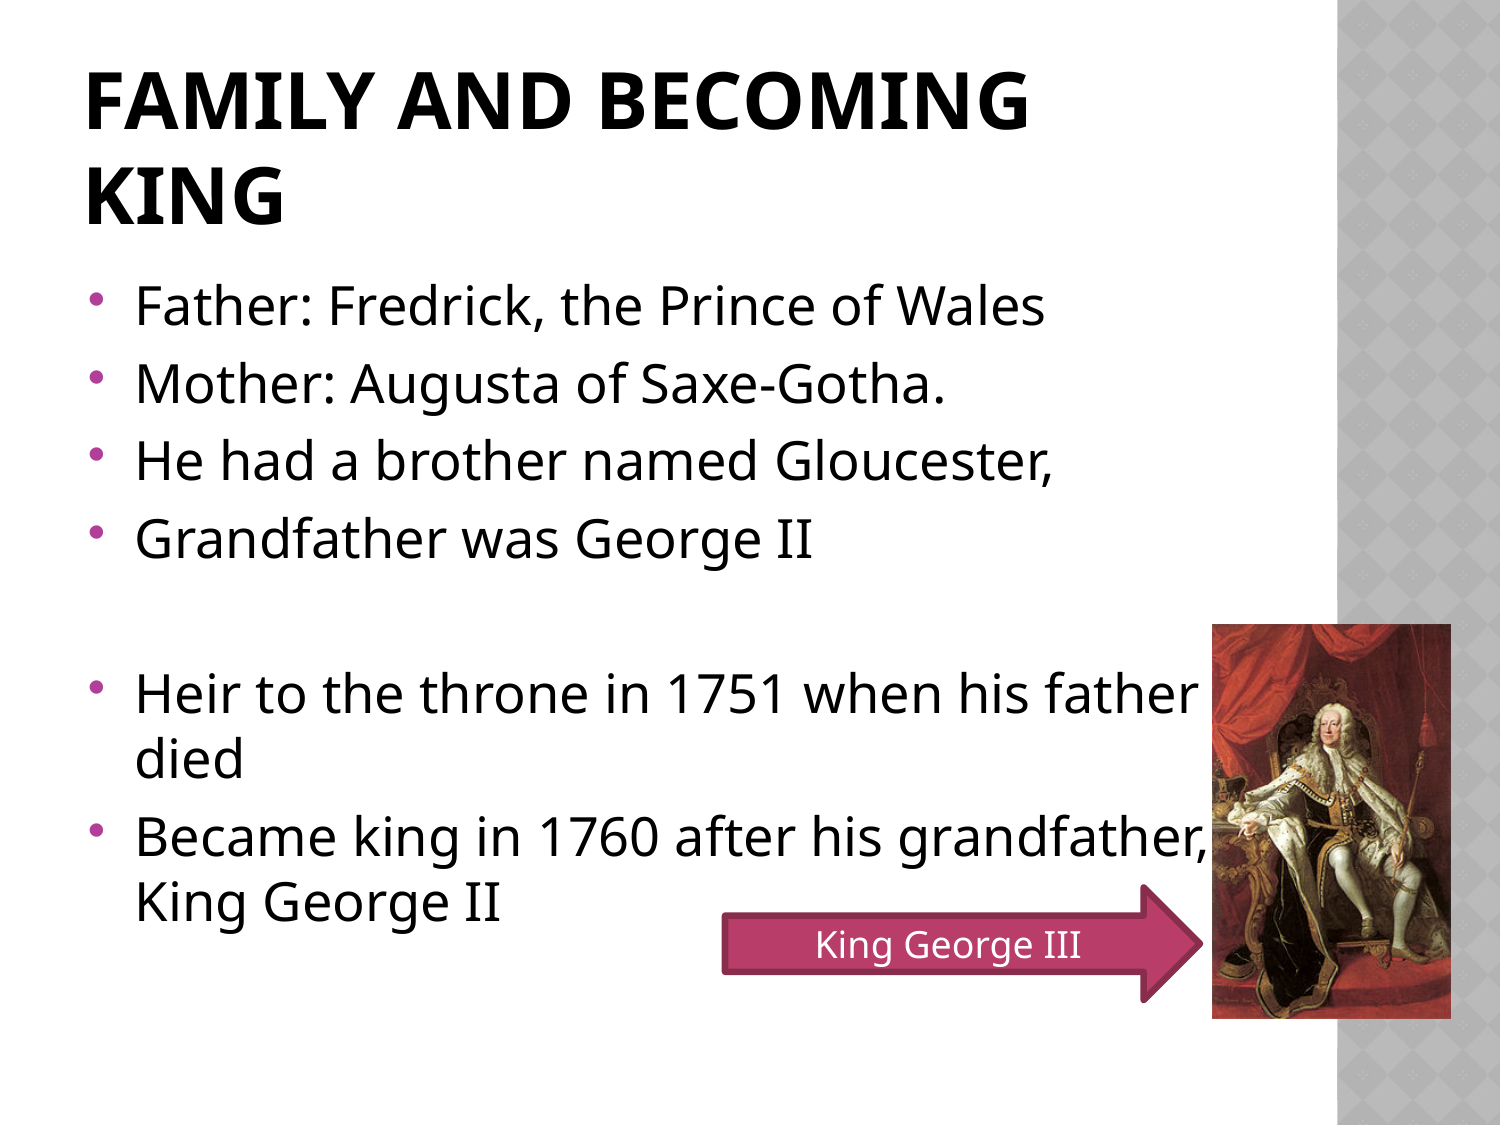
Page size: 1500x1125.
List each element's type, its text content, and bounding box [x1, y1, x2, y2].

picture [1212, 624, 1451, 1020]
list Father: Fredrick, the Prince of Wales Mother: Augusta of Saxe-Gotha. He had a brother named Gloucester, Grandfather was George II Heir to the throne in 1751 when his father died Became king in 1760 after his grandfather, King George II [75, 264, 1263, 1059]
text_box King George III [721, 884, 1204, 1004]
title Family and Becoming king [75, 52, 1263, 240]
